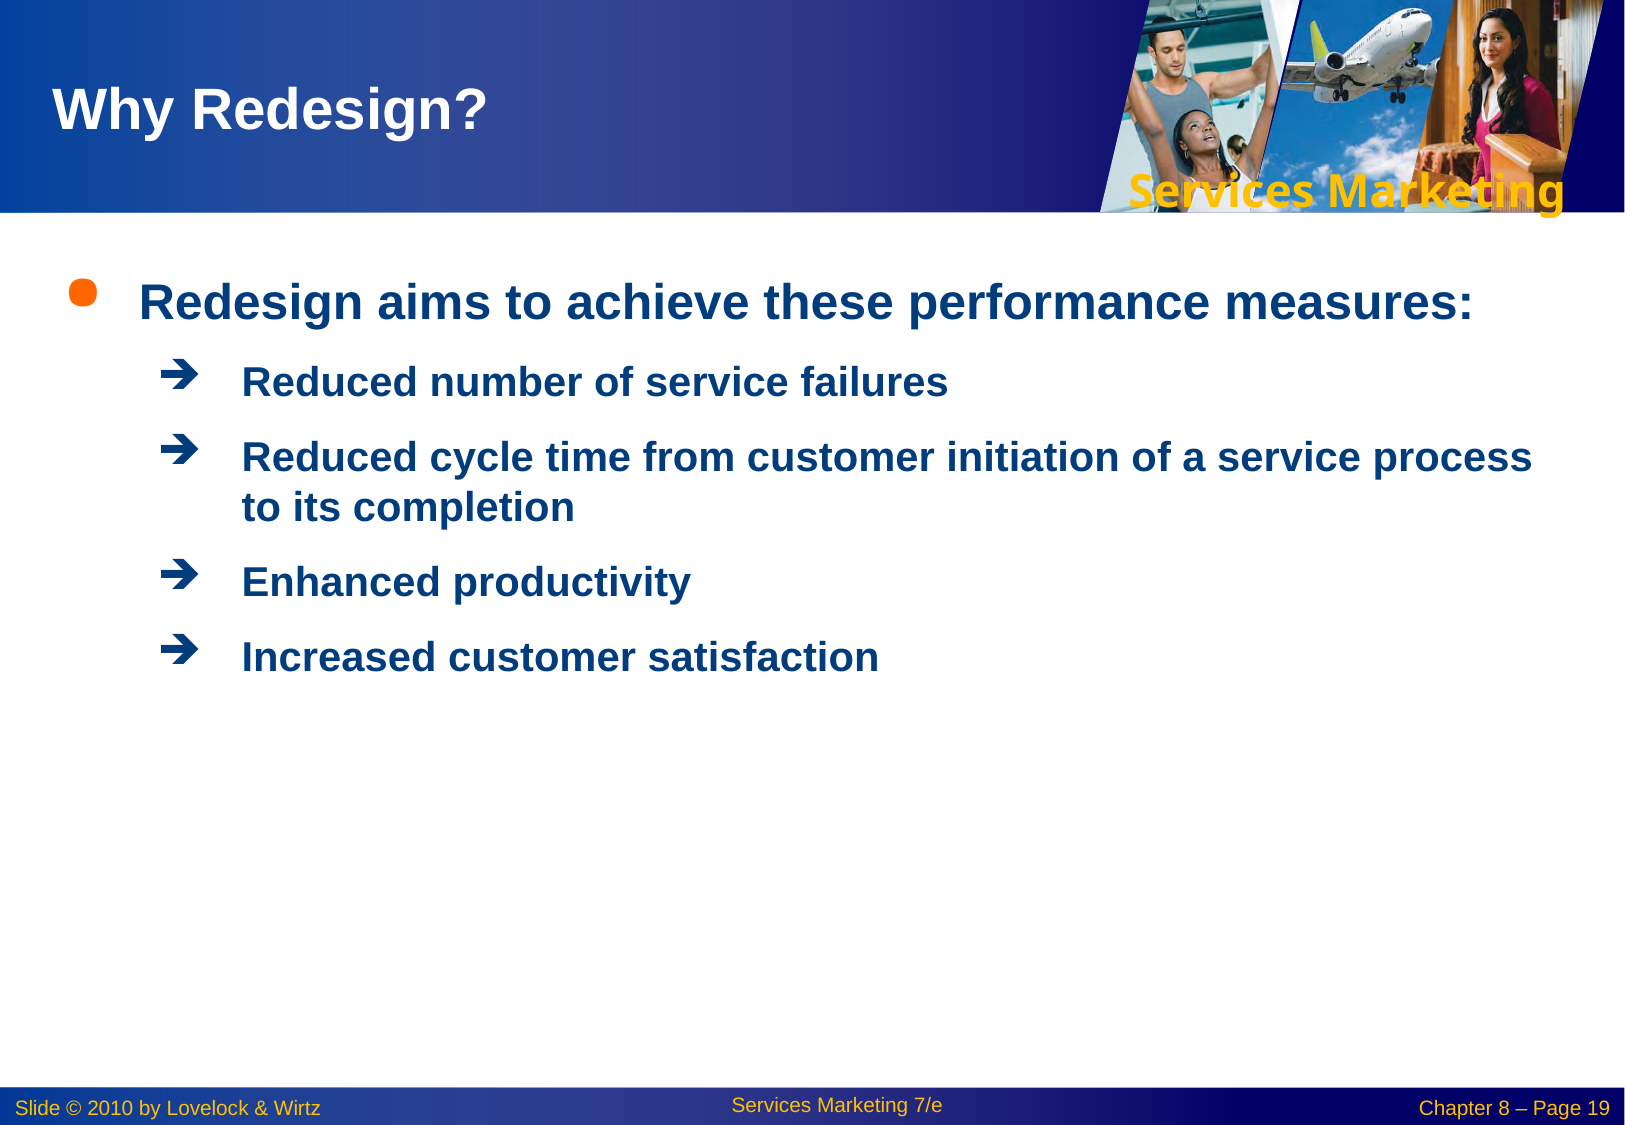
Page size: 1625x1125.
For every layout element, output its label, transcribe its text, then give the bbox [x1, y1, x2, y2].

picture [1162, 186, 1172, 192]
picture [1100, 0, 1604, 213]
list Redesign aims to achieve these performance measures: Reduced number of service failures Reduced cycle time from customer initiation of a service process to its completion Enhanced productivity Increased customer satisfaction [49, 261, 1588, 1051]
picture [1546, 187, 1556, 202]
title Why Redesign? [36, 37, 1088, 176]
